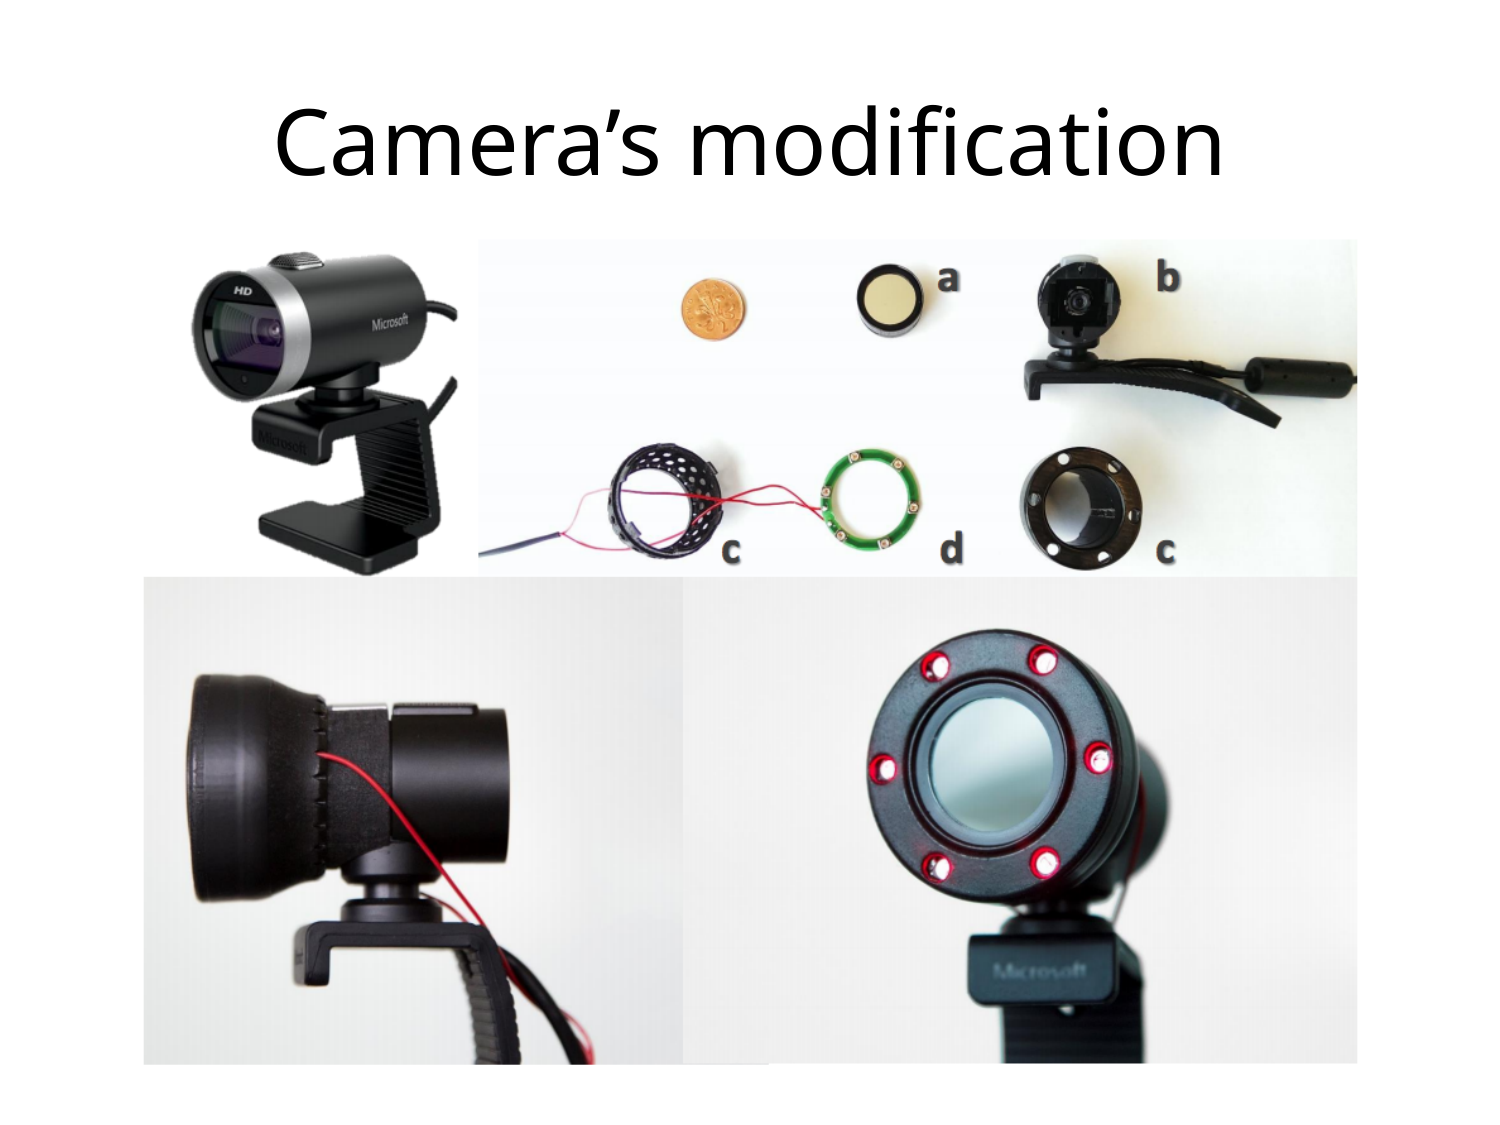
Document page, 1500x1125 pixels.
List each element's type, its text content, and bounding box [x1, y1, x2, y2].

title Camera’s modification [75, 45, 1425, 233]
picture [129, 232, 1370, 1075]
